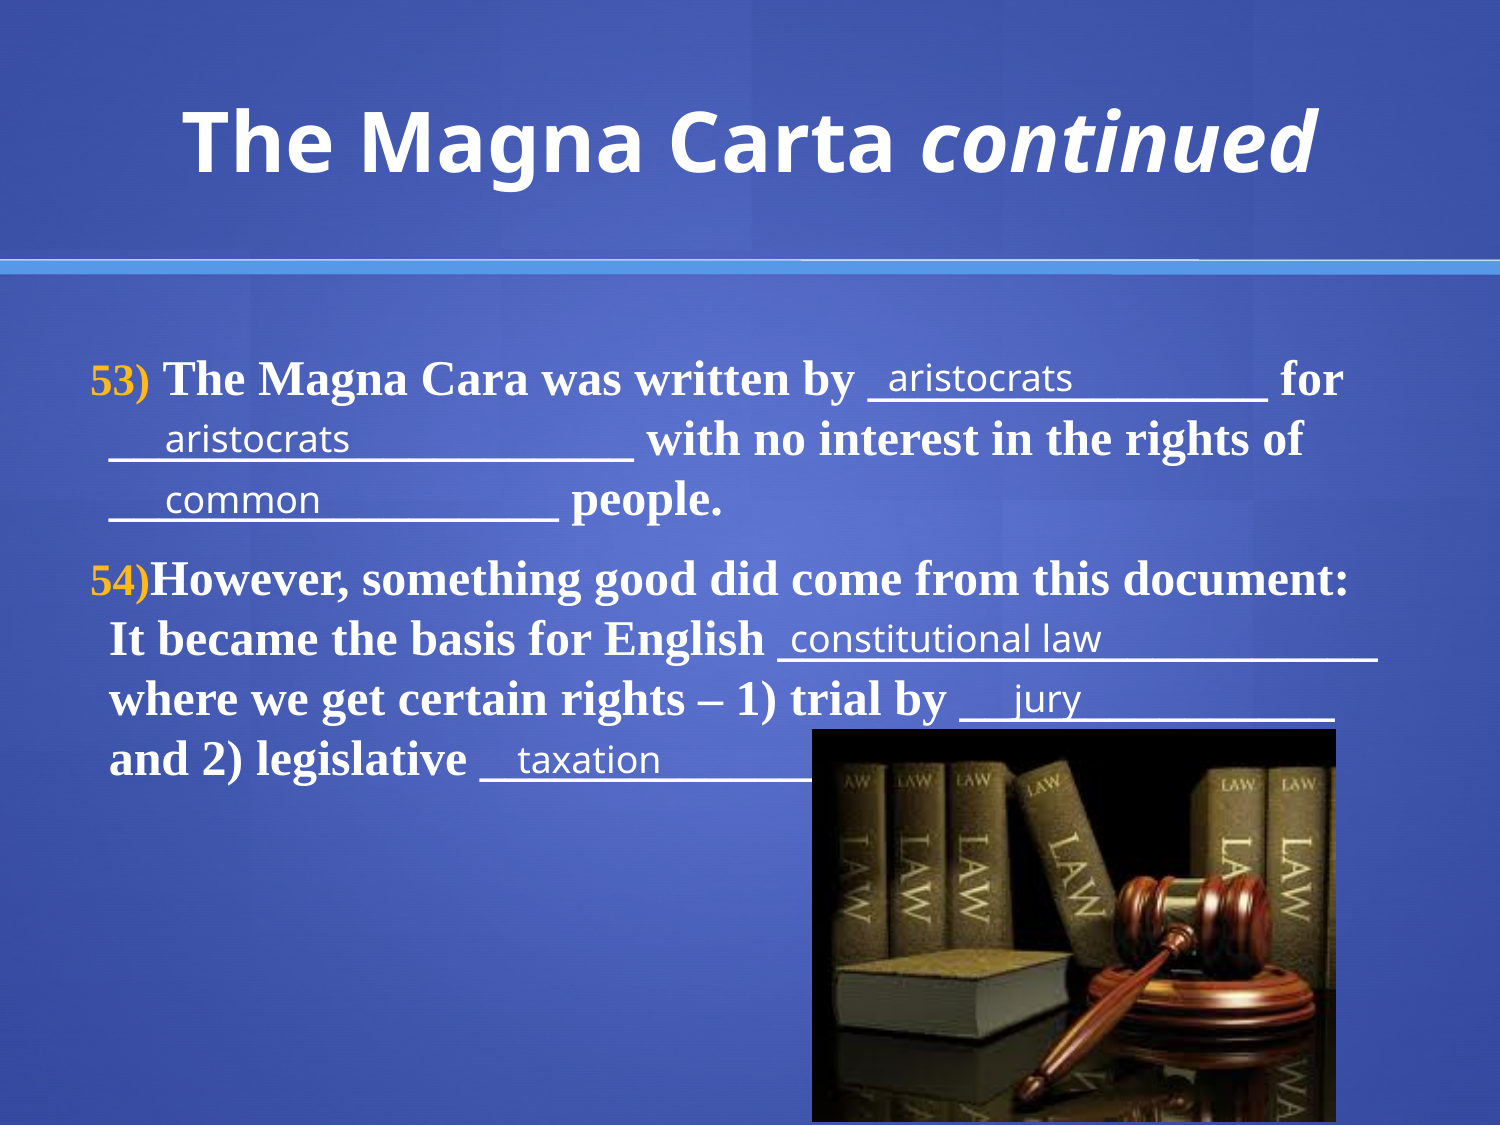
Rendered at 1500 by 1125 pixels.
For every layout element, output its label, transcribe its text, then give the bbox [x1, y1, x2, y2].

text_box aristocrats [150, 407, 543, 468]
text_box taxation [502, 729, 811, 789]
text_box common [150, 468, 503, 529]
picture [811, 727, 1337, 1123]
title The Magna Carta continued [75, 45, 1425, 233]
list The Magna Cara was written by ________________ for _____________________ with no interest in the rights of __________________ people. However, something good did come from this document: It became the basis for English ________________________ where we get certain rights – 1) trial by _______________ and 2) legislative ______________________. [75, 337, 1425, 988]
text_box aristocrats [873, 346, 1336, 407]
text_box constitutional law [775, 607, 1425, 667]
text_box jury [998, 667, 1336, 727]
